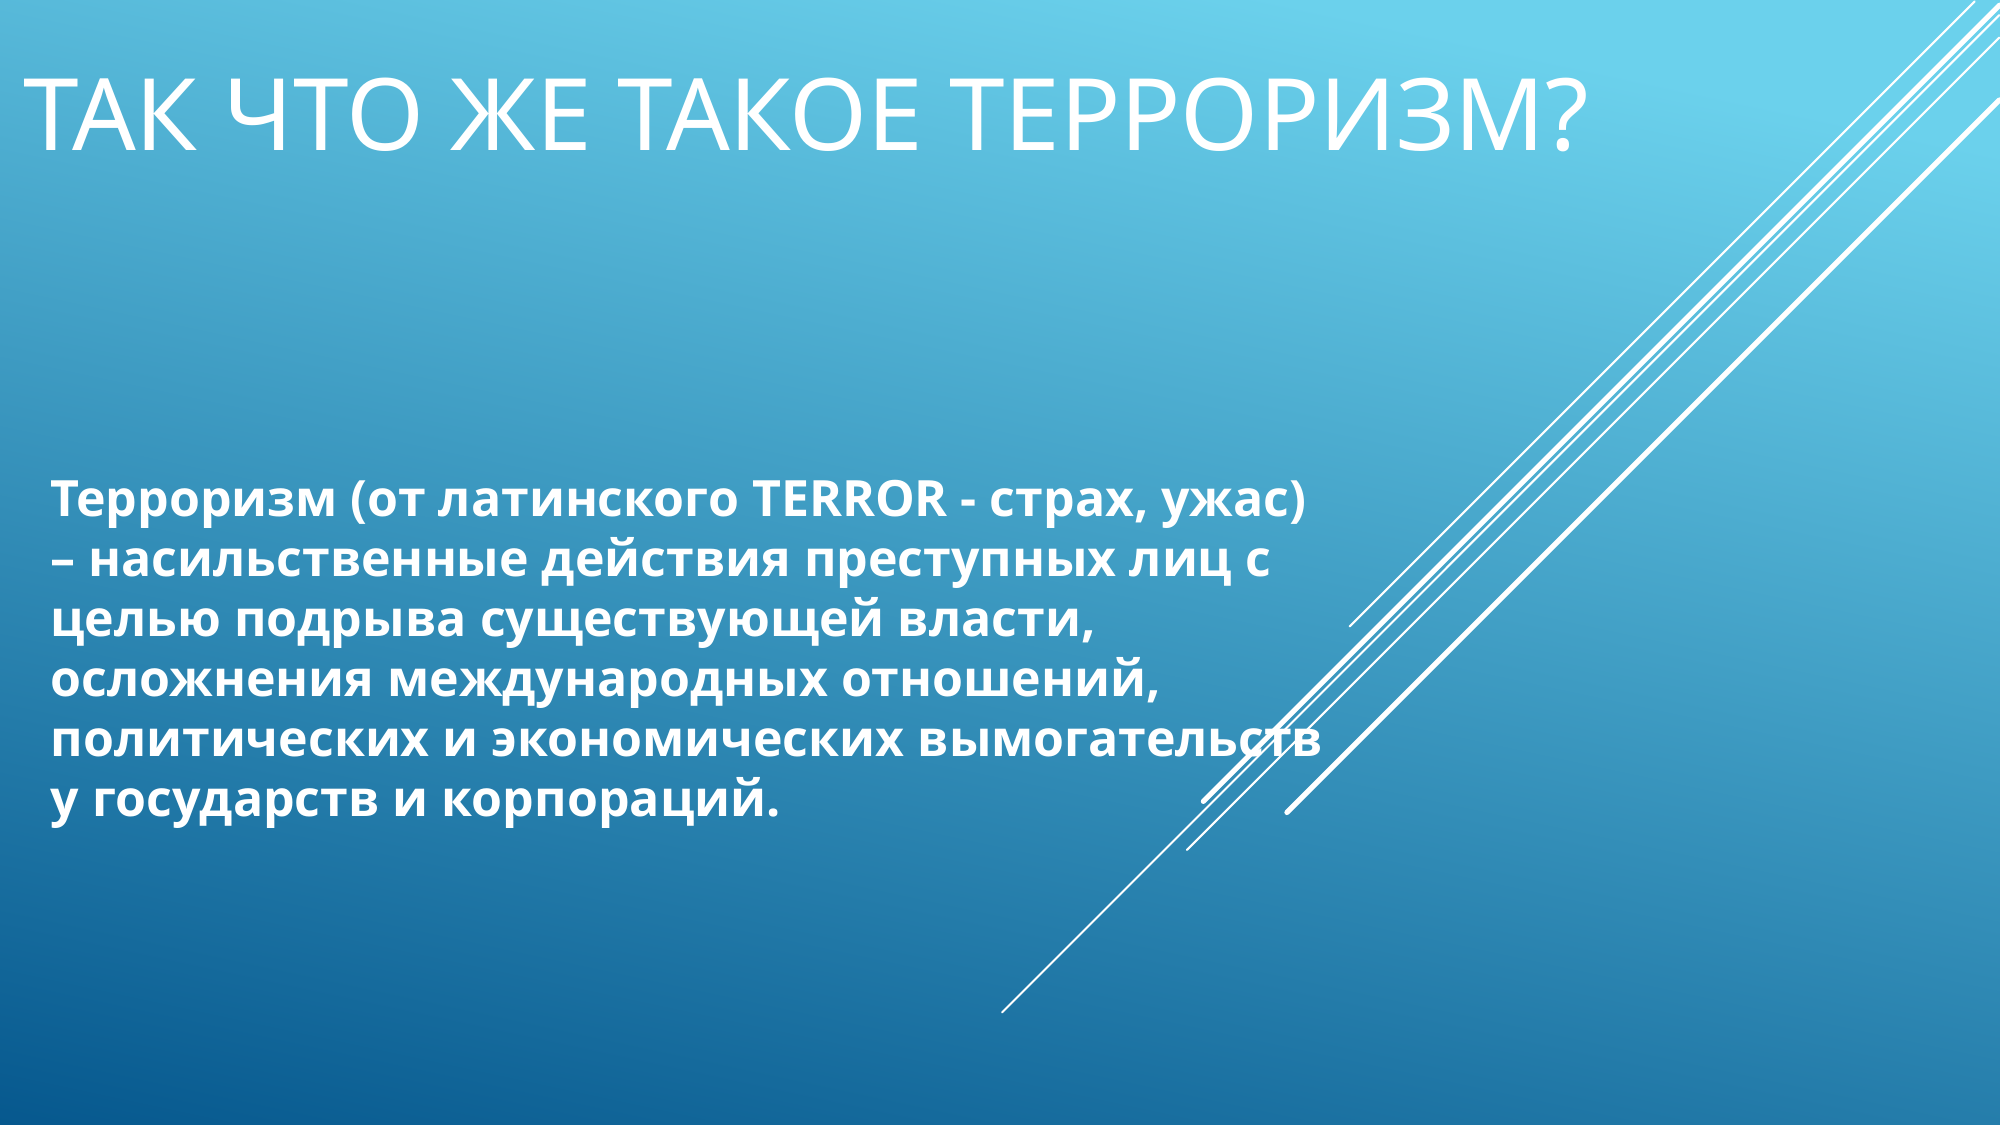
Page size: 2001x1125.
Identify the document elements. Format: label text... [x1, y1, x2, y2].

title Так что же такое ТЕРРОРИЗМ? [8, 0, 1830, 179]
subtitle Терроризм (от латинского TERROR - страх, ужас) – насильственные действия преступных лиц с целью подрыва существующей власти, осложнения международных отношений, политических и экономических вымогательств у государств и корпораций. [35, 458, 1360, 779]
